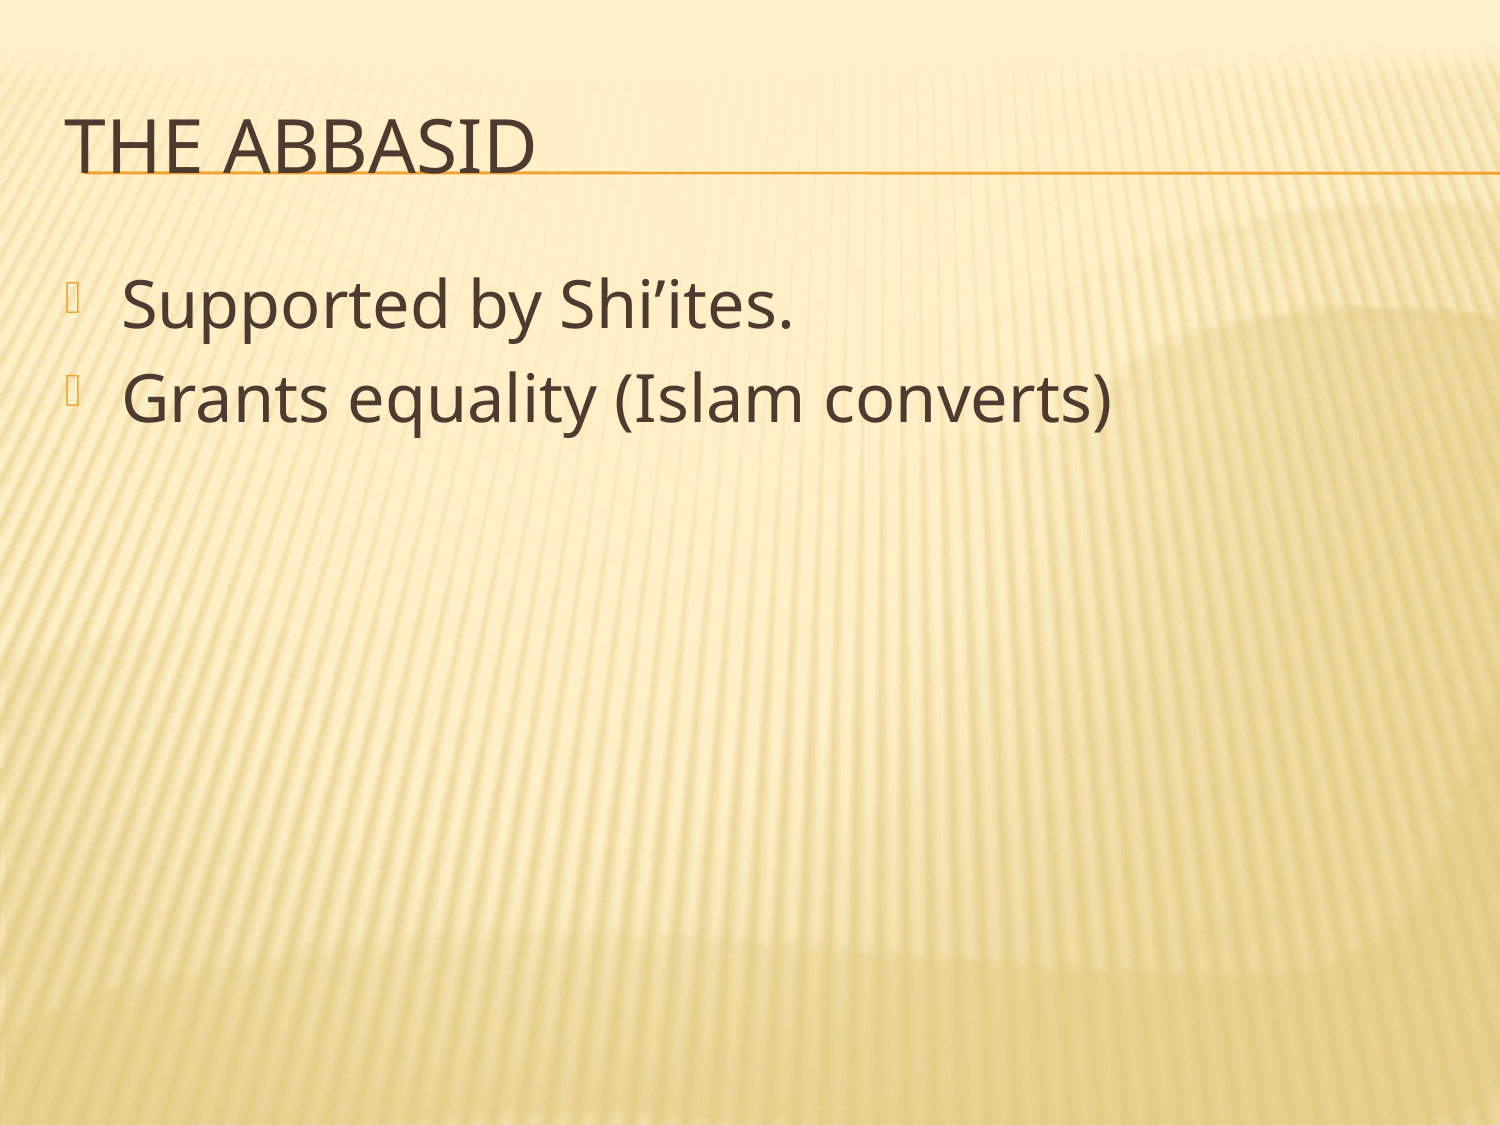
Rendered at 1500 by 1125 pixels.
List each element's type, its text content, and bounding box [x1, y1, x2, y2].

title The Abbasid [50, 75, 1475, 213]
list Supported by Shi’ites. Grants equality (Islam converts) [50, 254, 1475, 998]
